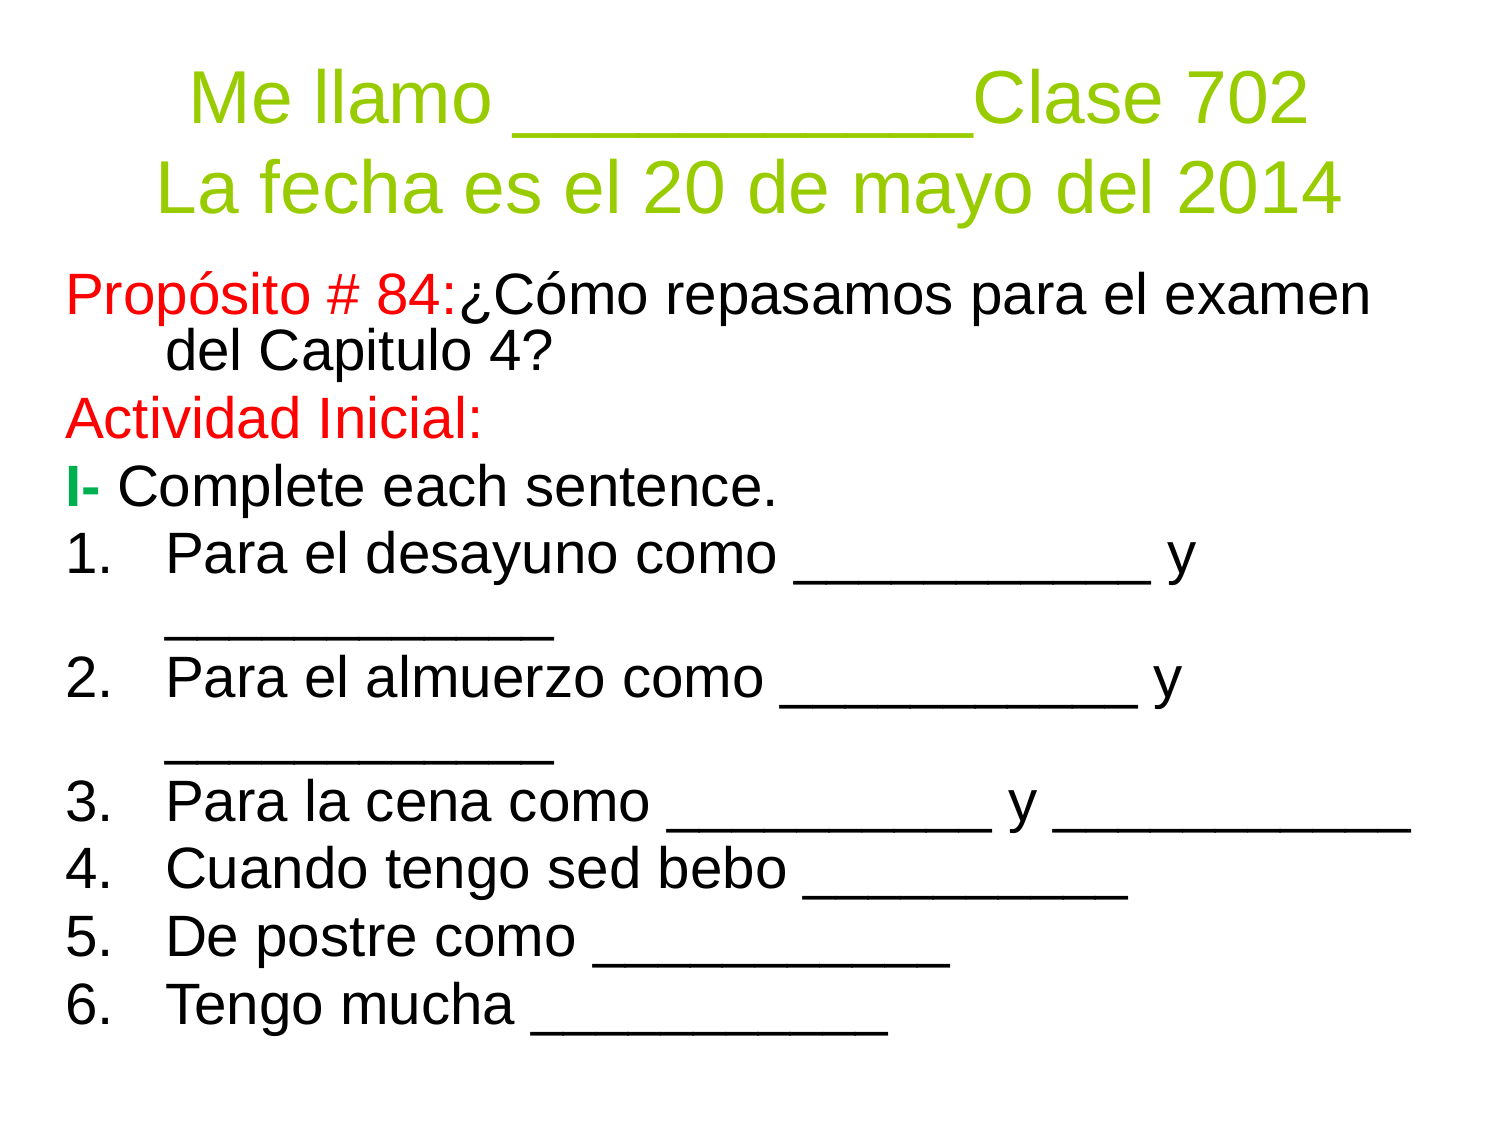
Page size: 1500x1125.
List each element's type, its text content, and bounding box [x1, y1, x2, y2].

list Propósito # 84:¿Cómo repasamos para el examen del Capitulo 4? Actividad Inicial: I- Complete each sentence. Para el desayuno como ___________ y ____________ Para el almuerzo como ___________ y ____________ Para la cena como __________ y ___________ Cuando tengo sed bebo __________ De postre como ___________ Tengo mucha ___________ [50, 262, 1475, 1125]
title Me llamo ___________Clase 702 La fecha es el 20 de mayo del 2014 [0, 45, 1500, 233]
